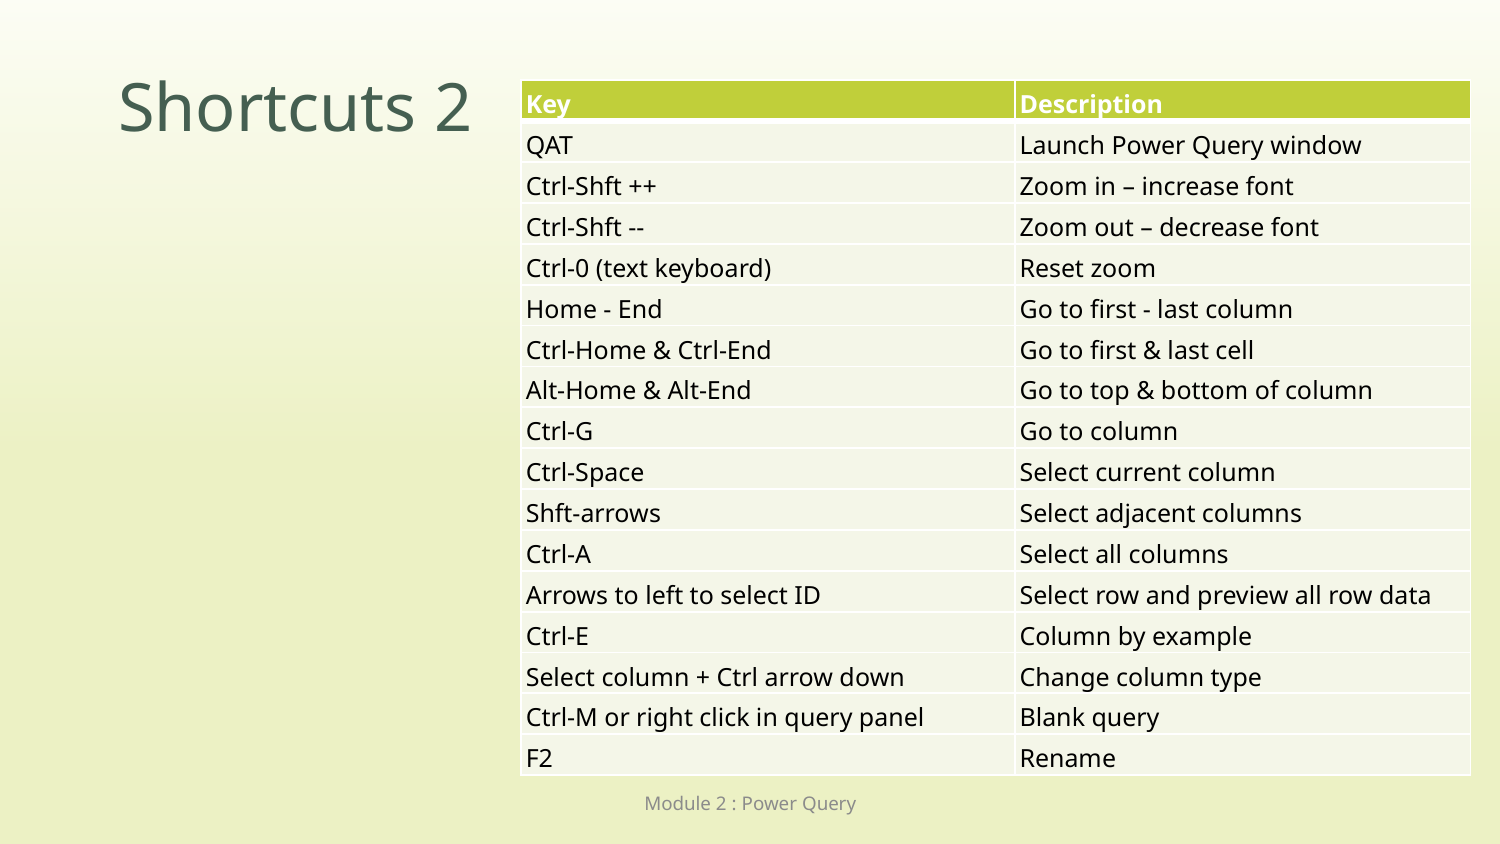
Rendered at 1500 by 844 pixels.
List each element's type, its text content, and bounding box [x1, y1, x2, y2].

table_cell Ctrl-Space [522, 449, 1014, 488]
table_cell Ctrl-G [522, 408, 1014, 447]
table_cell Go to first & last cell [1016, 326, 1470, 366]
table_cell Ctrl-Home & Ctrl-End [522, 326, 1014, 366]
table_cell Column by example [1016, 613, 1470, 652]
table_cell Reset zoom [1016, 245, 1470, 284]
table_cell F2 [522, 735, 1014, 774]
title Shortcuts 2 [103, 44, 1397, 176]
table_cell Select column + Ctrl arrow down [522, 653, 1014, 692]
table_cell Arrows to left to select ID [522, 572, 1014, 611]
table_cell Select current column [1016, 449, 1470, 488]
table_cell Ctrl-M or right click in query panel [522, 694, 1014, 733]
table_cell Ctrl-Shft ++ [522, 163, 1014, 202]
table_cell Shft-arrows [522, 490, 1014, 529]
table_cell Ctrl-0 (text keyboard) [522, 245, 1014, 284]
table_cell Go to column [1016, 408, 1470, 447]
table_cell Launch Power Query window [1016, 124, 1470, 161]
table_cell Ctrl-Shft -- [522, 204, 1014, 243]
table_cell Blank query [1016, 694, 1470, 733]
table_cell Go to top & bottom of column [1016, 367, 1470, 406]
table_cell Select all columns [1016, 531, 1470, 570]
table_cell Go to first - last column [1016, 286, 1470, 325]
table_header Description [1016, 81, 1470, 118]
table_cell QAT [522, 124, 1014, 161]
table_cell Home - End [522, 286, 1014, 325]
table_cell Zoom in – increase font [1016, 163, 1470, 202]
footer Module 2 : Power Query [496, 782, 1004, 827]
table_cell Zoom out – decrease font [1016, 204, 1470, 243]
table_cell Alt-Home & Alt-End [522, 367, 1014, 406]
table_cell Ctrl-A [522, 531, 1014, 570]
table_cell Select adjacent columns [1016, 490, 1470, 529]
table_cell Select row and preview all row data [1016, 572, 1470, 611]
table_cell Rename [1016, 735, 1470, 774]
table_header Key [522, 81, 1014, 118]
table_cell Change column type [1016, 653, 1470, 692]
table_cell Ctrl-E [522, 613, 1014, 652]
